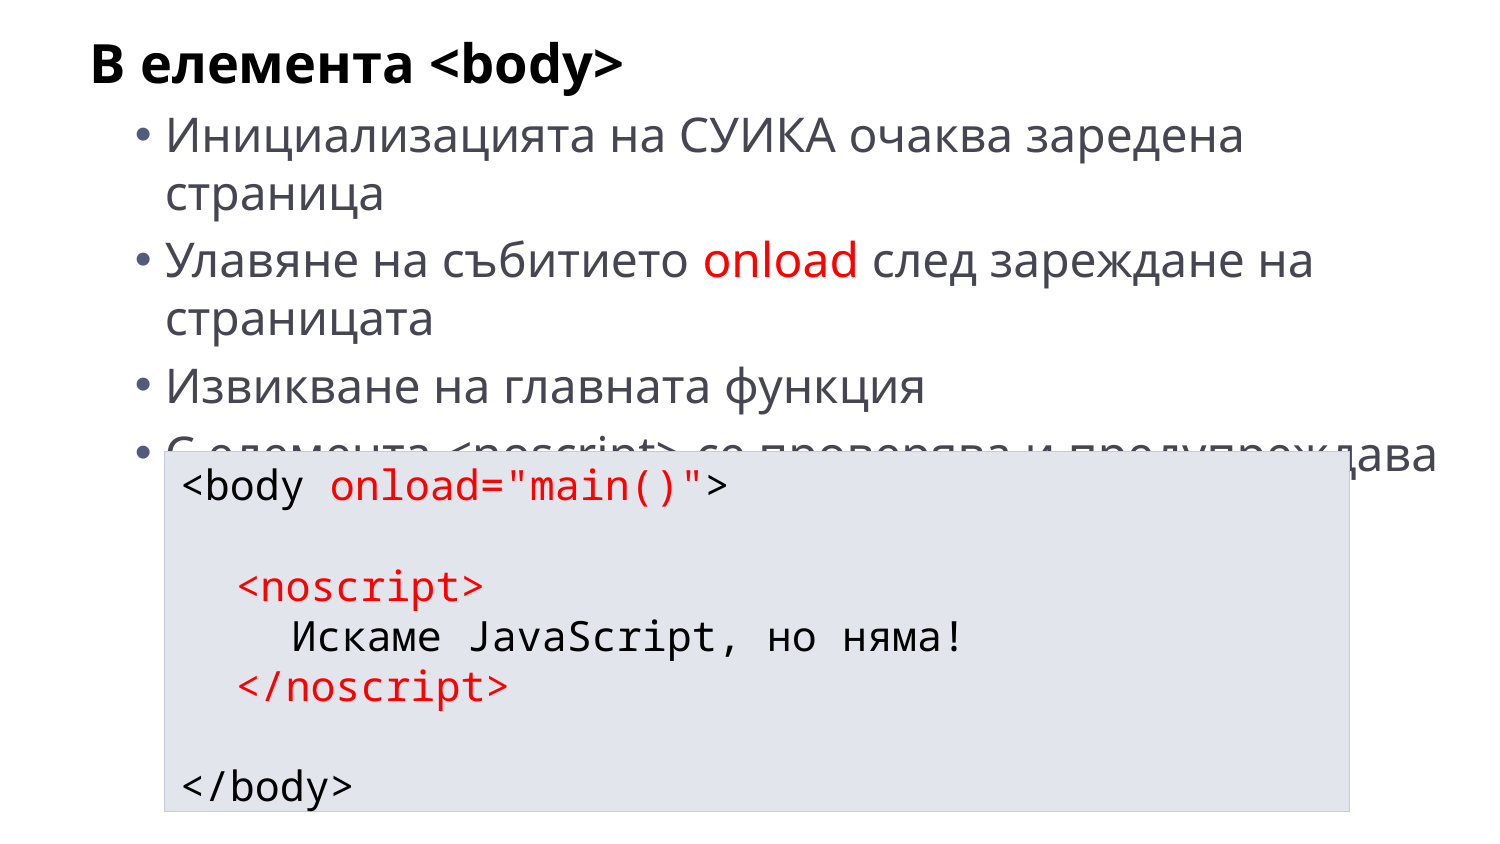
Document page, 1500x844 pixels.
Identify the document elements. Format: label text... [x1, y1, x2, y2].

list В елемента <body> Инициализацията на СУИКА очаква заредена страница Улавяне на събитието onload след зареждане на страницата Извикване на главната функция С елемента <noscript> се проверява и предупреждава при невъзможност за ползване на JavaScript [75, 21, 1475, 835]
text_box <body onload="main()"> <noscript> Искаме JavaScript, но няма! </noscript> </body> [164, 451, 1350, 812]
